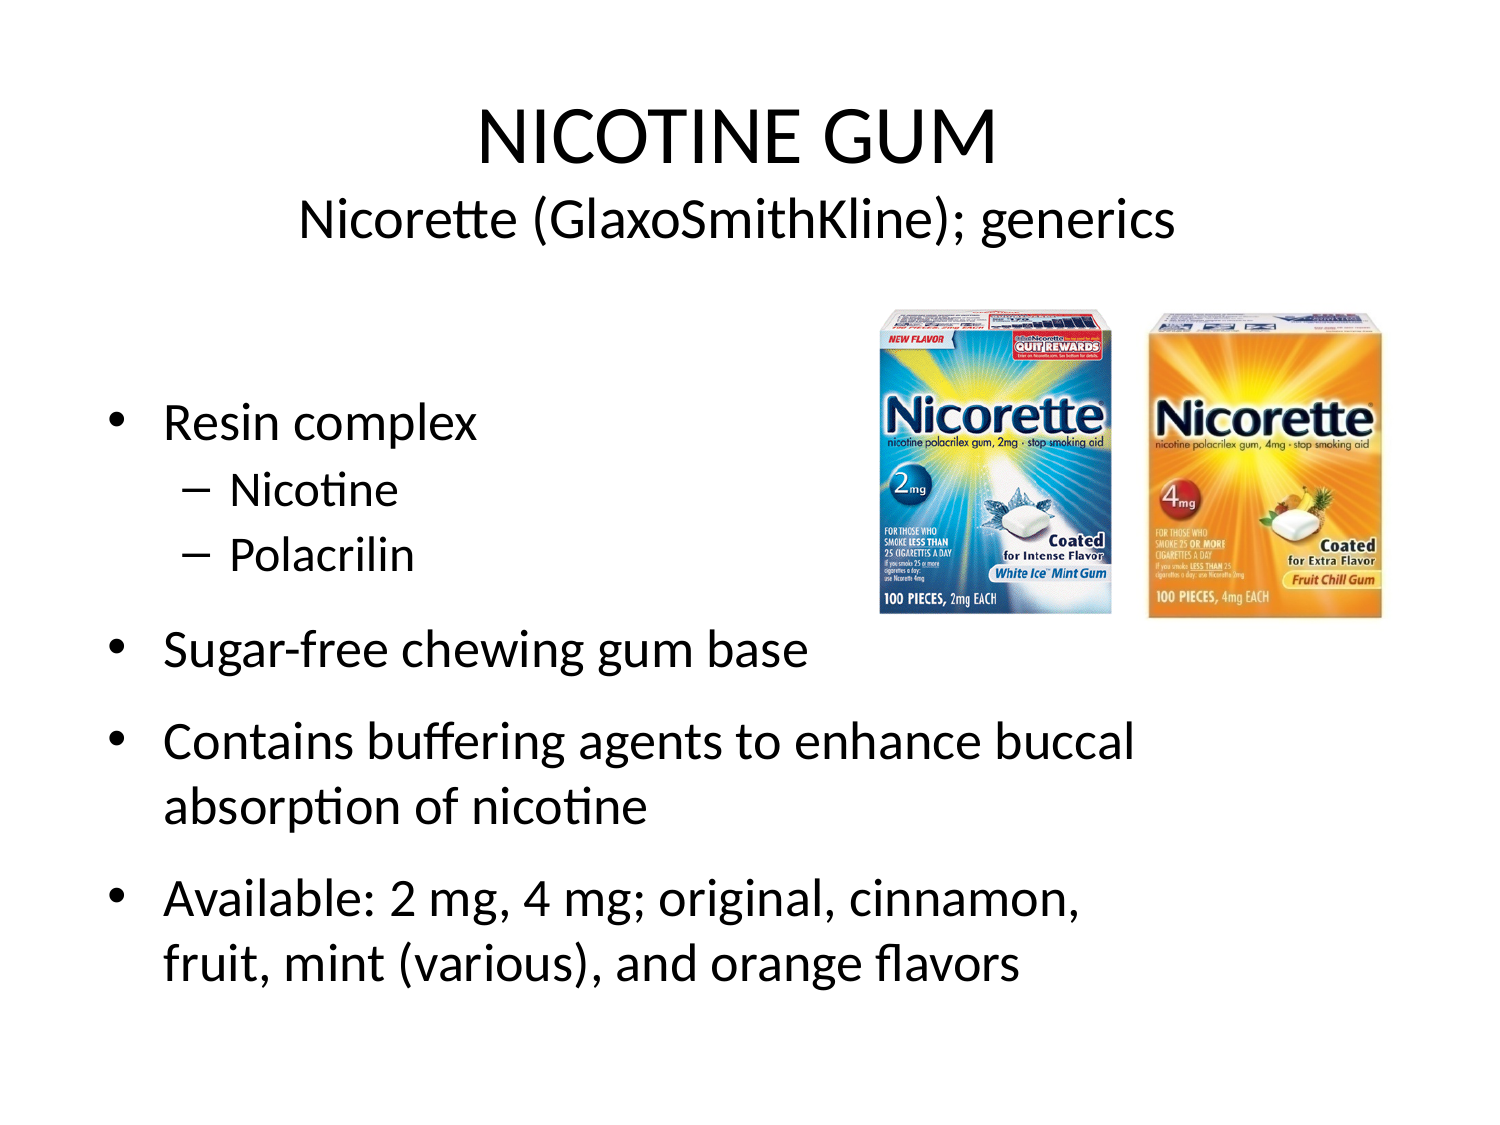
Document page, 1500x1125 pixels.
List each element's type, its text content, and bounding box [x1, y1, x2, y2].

picture [871, 299, 1416, 649]
title NICOTINE GUM Nicorette (GlaxoSmithKline); generics [119, 41, 1357, 289]
list Resin complex Nicotine Polacrilin Sugar-free chewing gum base Contains buffering agents to enhance buccal absorption of nicotine Available: 2 mg, 4 mg; original, cinnamon, fruit, mint (various), and orange flavors [92, 378, 1200, 1035]
